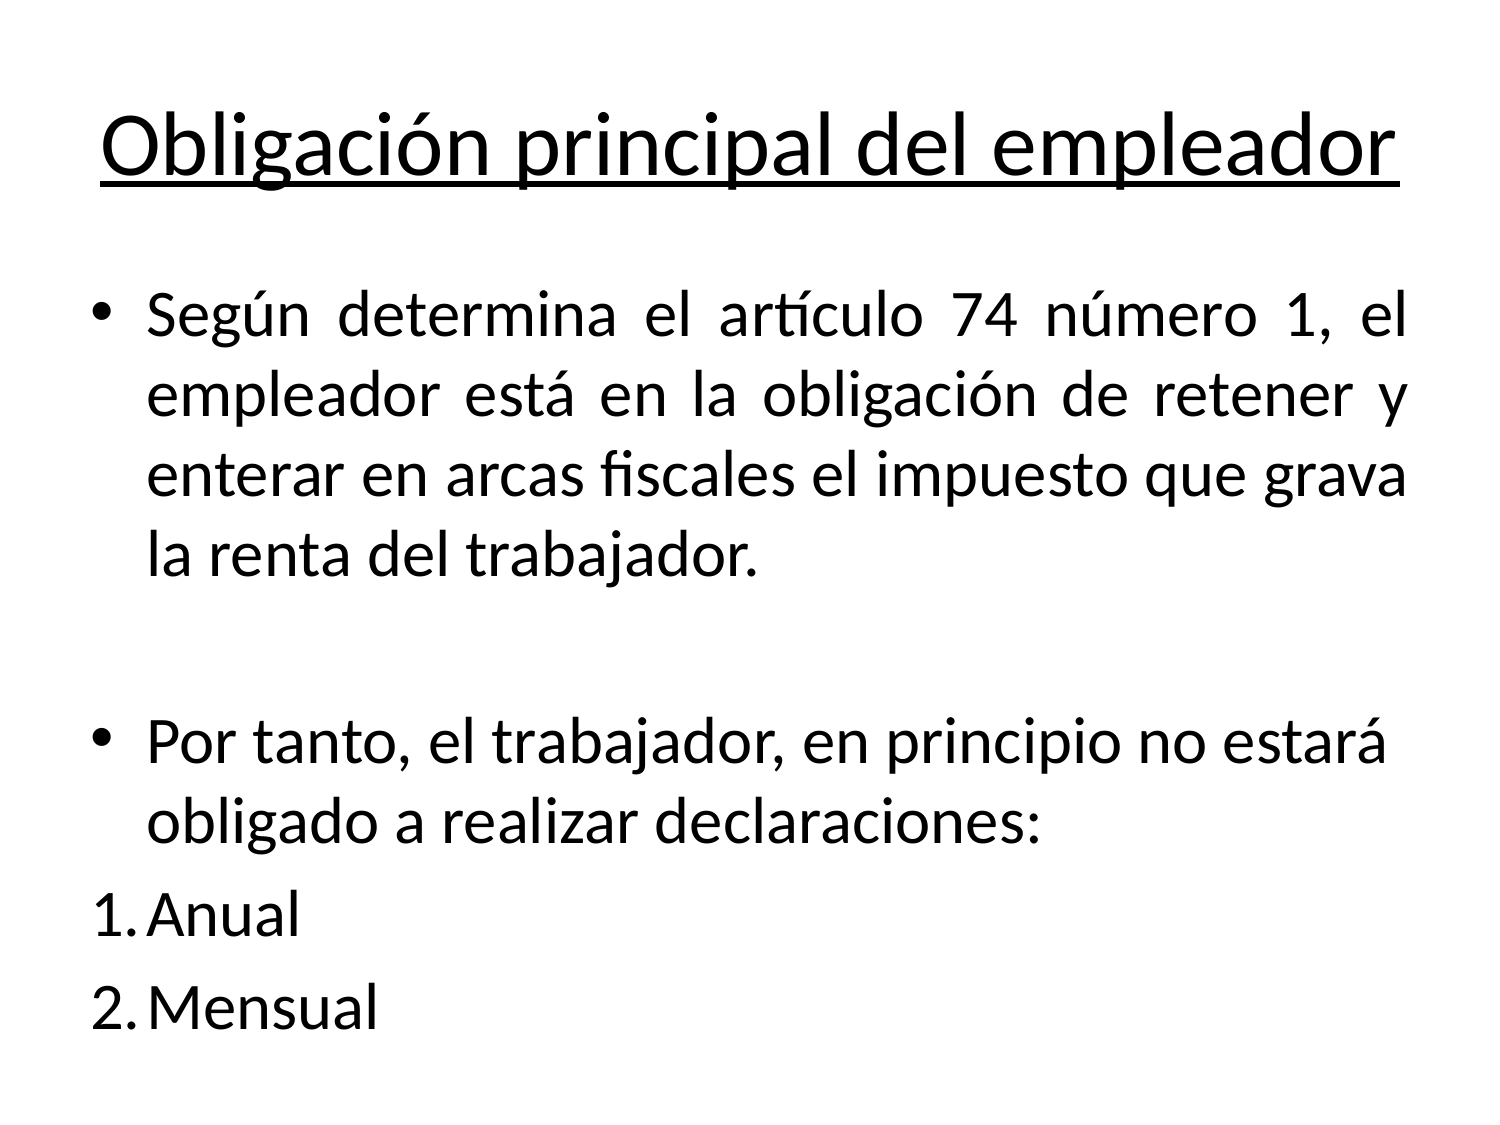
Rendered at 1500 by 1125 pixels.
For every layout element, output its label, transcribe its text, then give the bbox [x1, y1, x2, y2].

list Según determina el artículo 74 número 1, el empleador está en la obligación de retener y enterar en arcas fiscales el impuesto que grava la renta del trabajador. Por tanto, el trabajador, en principio no estará obligado a realizar declaraciones: Anual Mensual [74, 262, 1426, 1071]
title Obligación principal del empleador [74, 44, 1426, 233]
